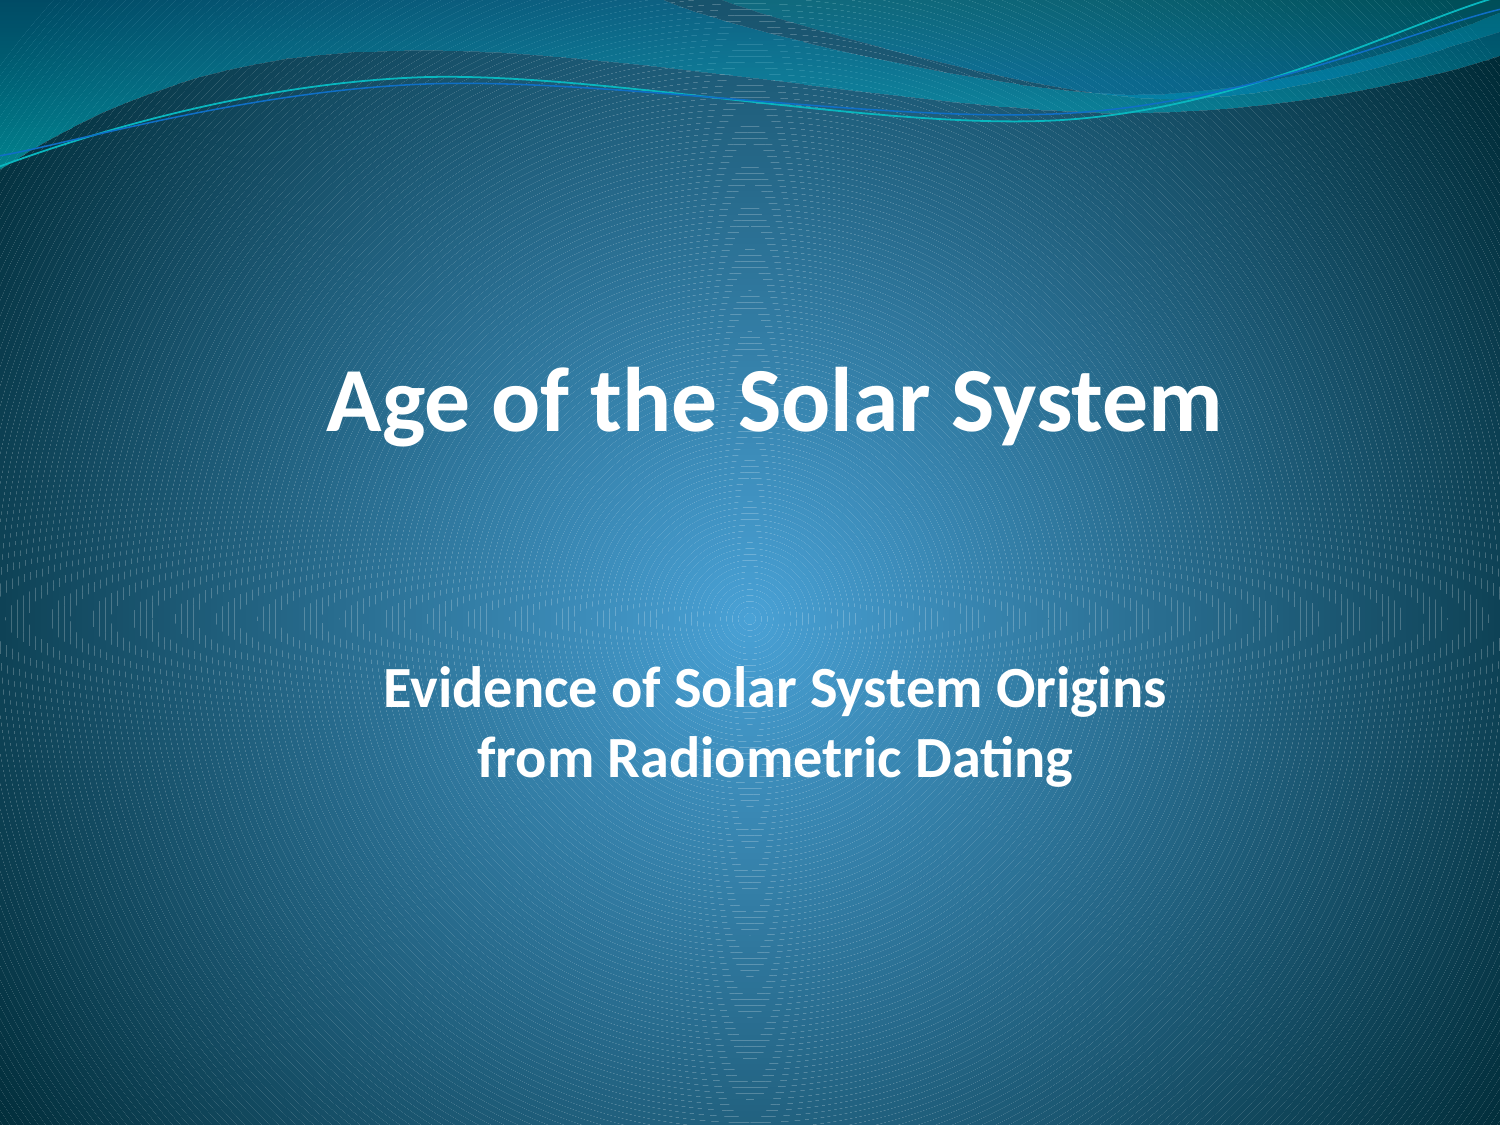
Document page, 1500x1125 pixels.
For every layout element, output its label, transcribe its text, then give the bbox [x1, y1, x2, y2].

text_box Age of the Solar System Evidence of Solar System Origins from Radiometric Dating [311, 112, 1240, 797]
